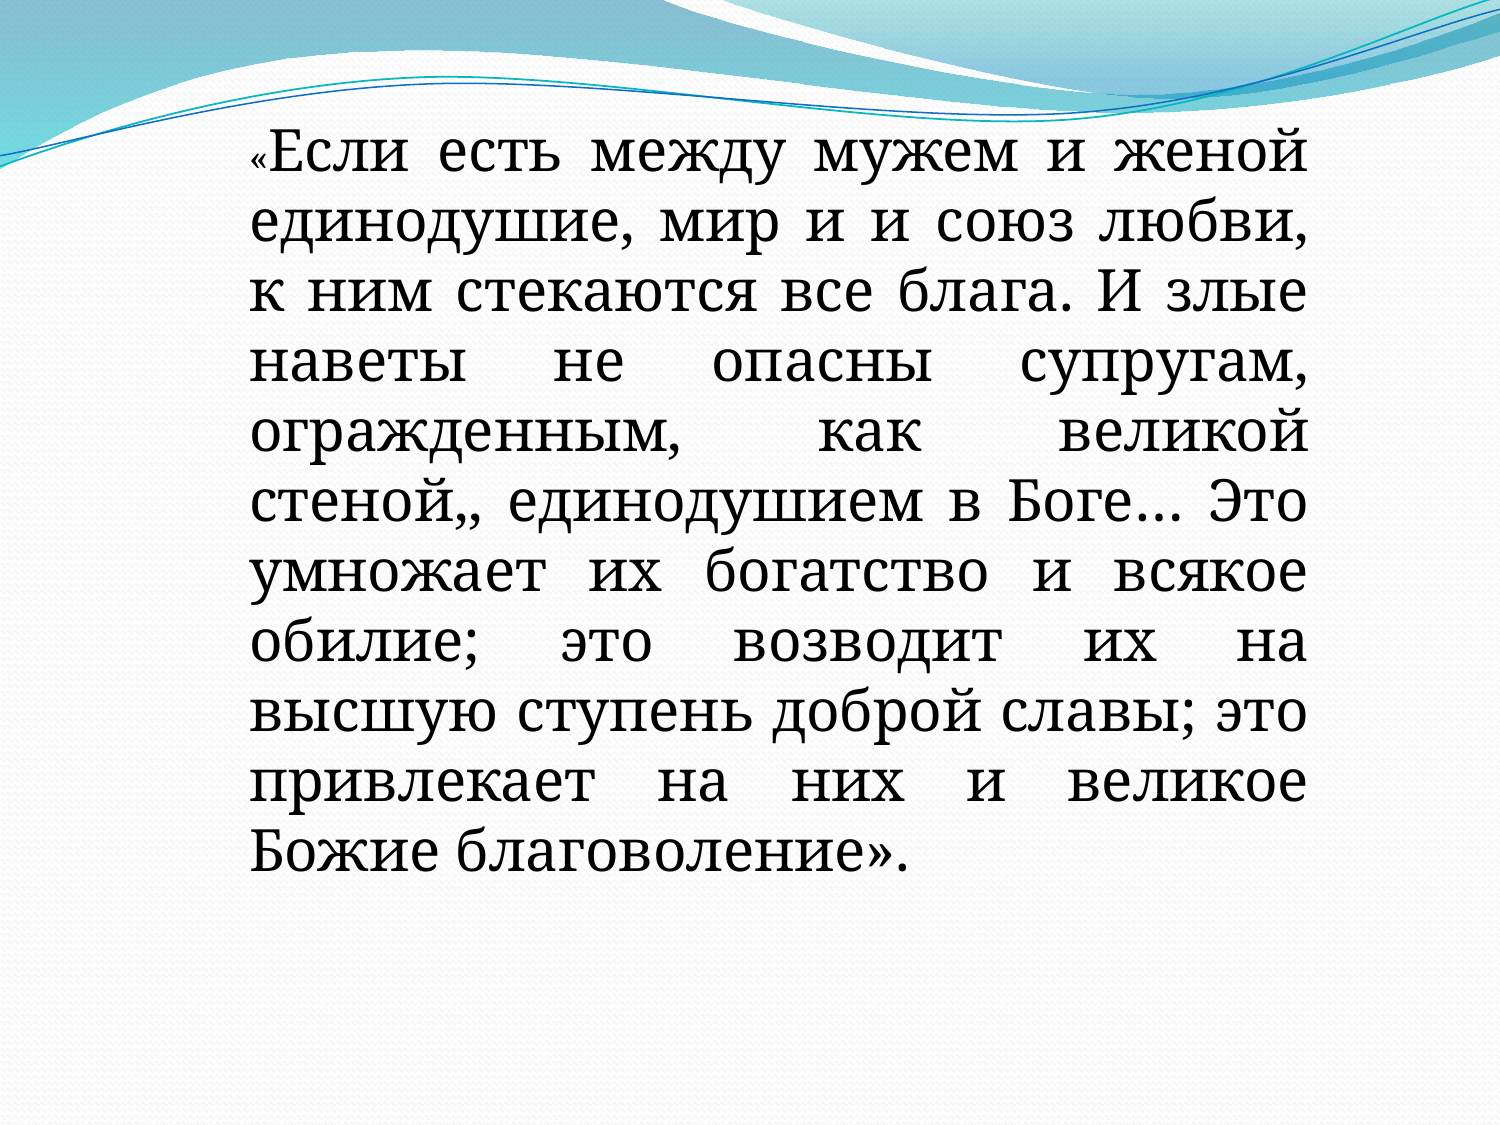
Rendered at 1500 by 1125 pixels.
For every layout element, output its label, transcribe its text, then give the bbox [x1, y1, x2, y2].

text_box «Если есть между мужем и женой единодушие, мир и и союз любви, к ним стекаются все блага. И злые наветы не опасны супругам, огражденным, как великой стеной,, единодушием в Боге… Это умножает их богатство и всякое обилие; это возводит их на высшую ступень доброй славы; это привлекает на них и великое Божие благоволение». [234, 105, 1325, 890]
